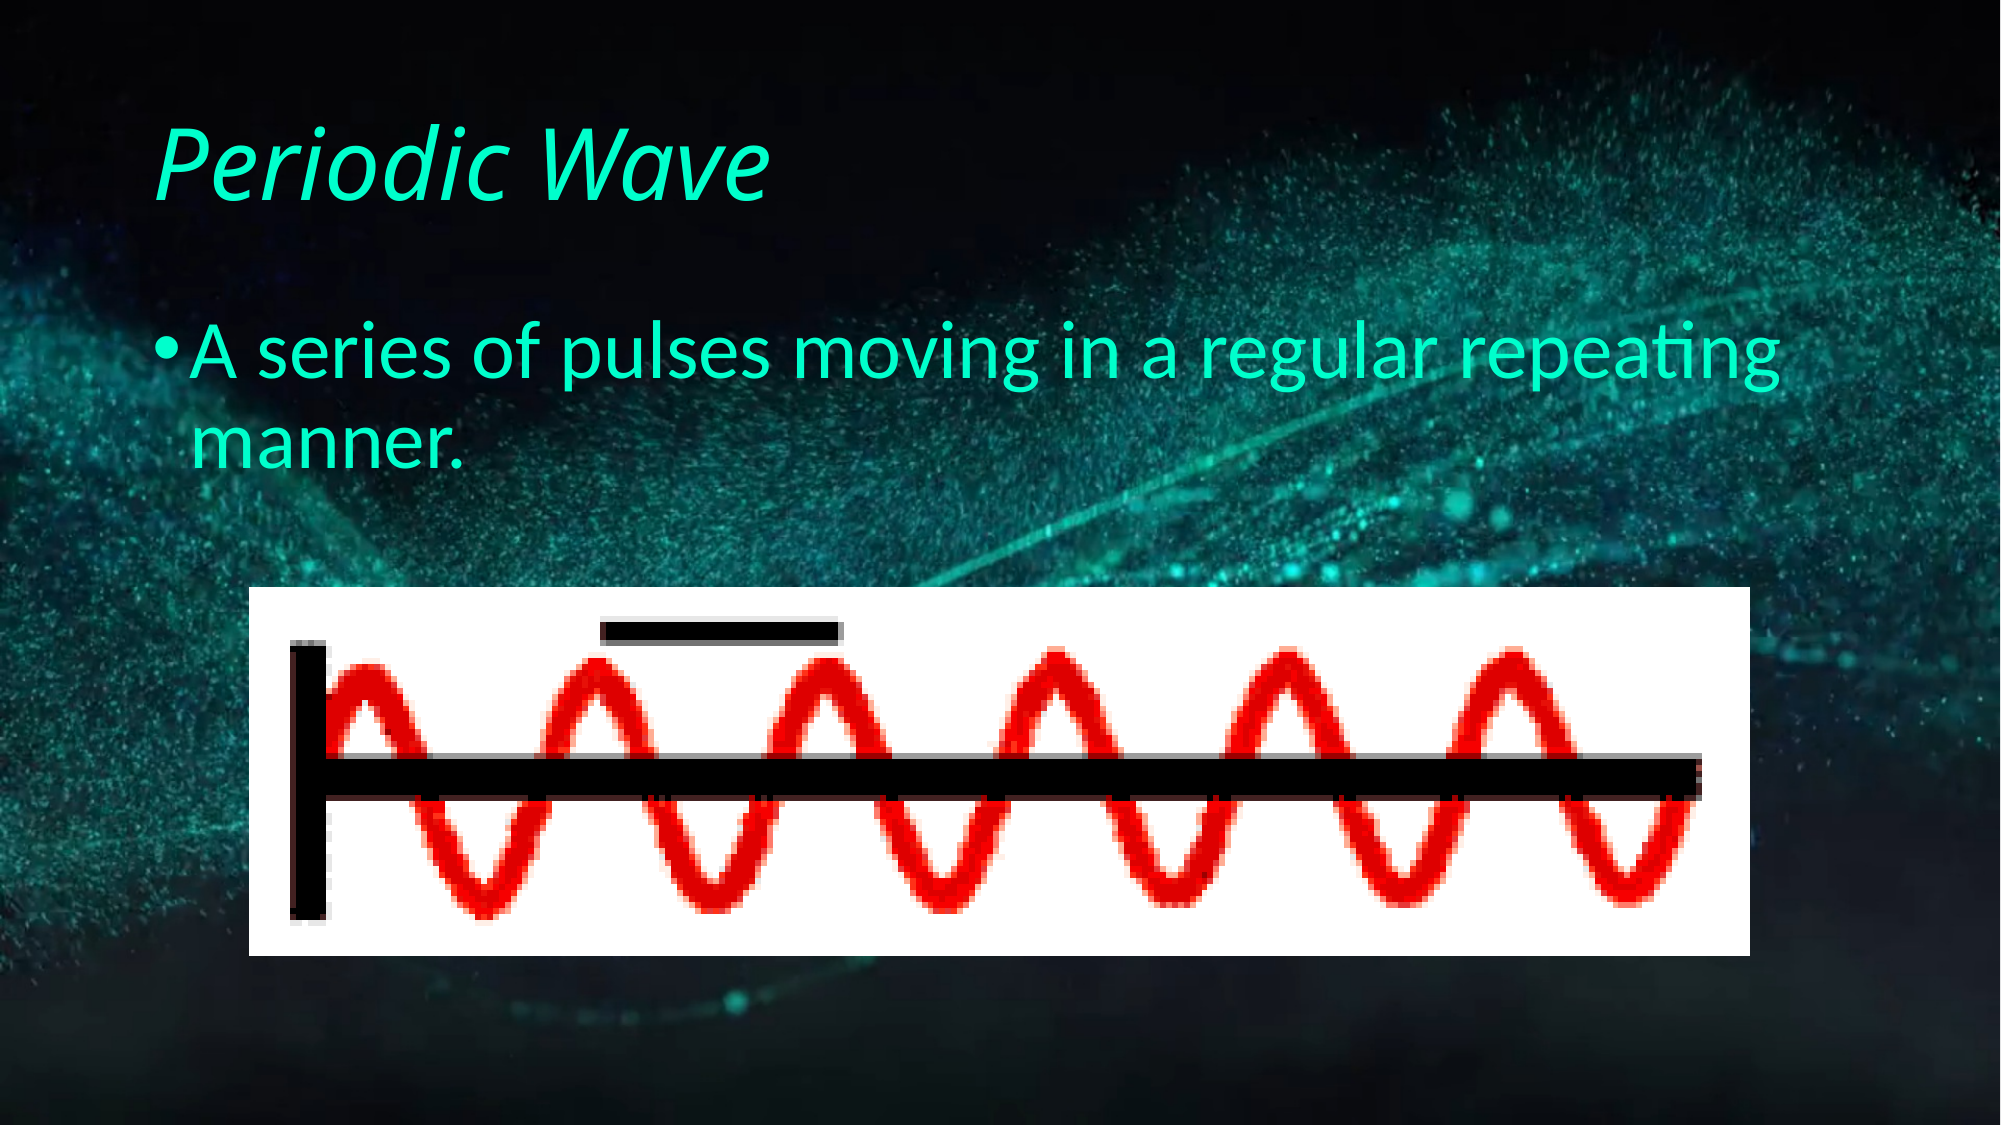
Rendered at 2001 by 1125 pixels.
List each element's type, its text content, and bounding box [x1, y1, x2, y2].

title Periodic Wave [137, 59, 1863, 278]
picture [0, 0, 2001, 1125]
list A series of pulses moving in a regular repeating manner. [137, 299, 1863, 1014]
